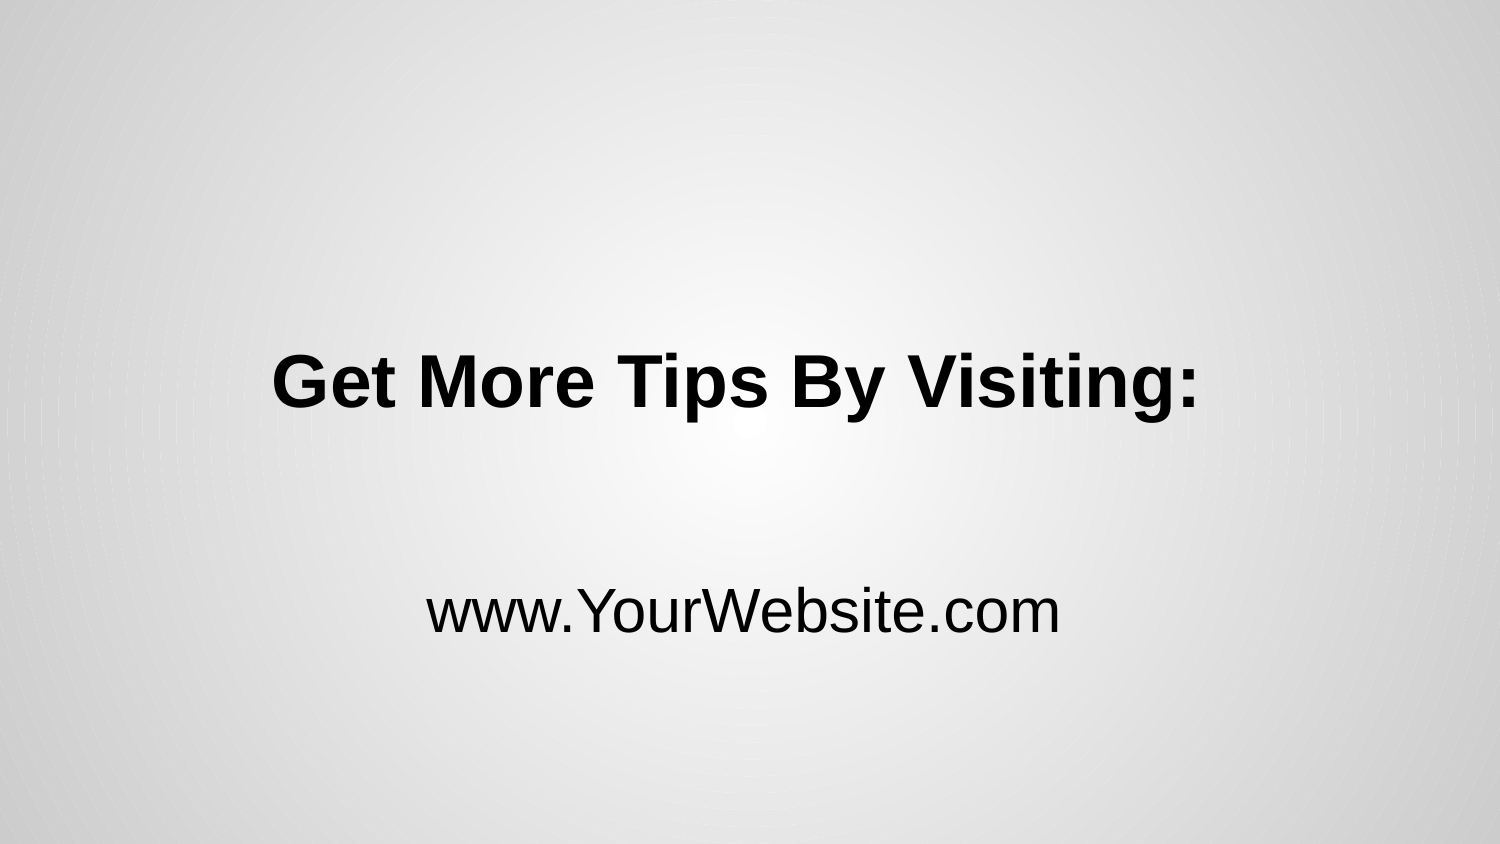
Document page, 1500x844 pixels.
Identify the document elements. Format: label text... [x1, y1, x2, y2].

text_box www.YourWebsite.com [411, 505, 1129, 694]
text_box Get More Tips By Visiting: [256, 286, 1244, 450]
